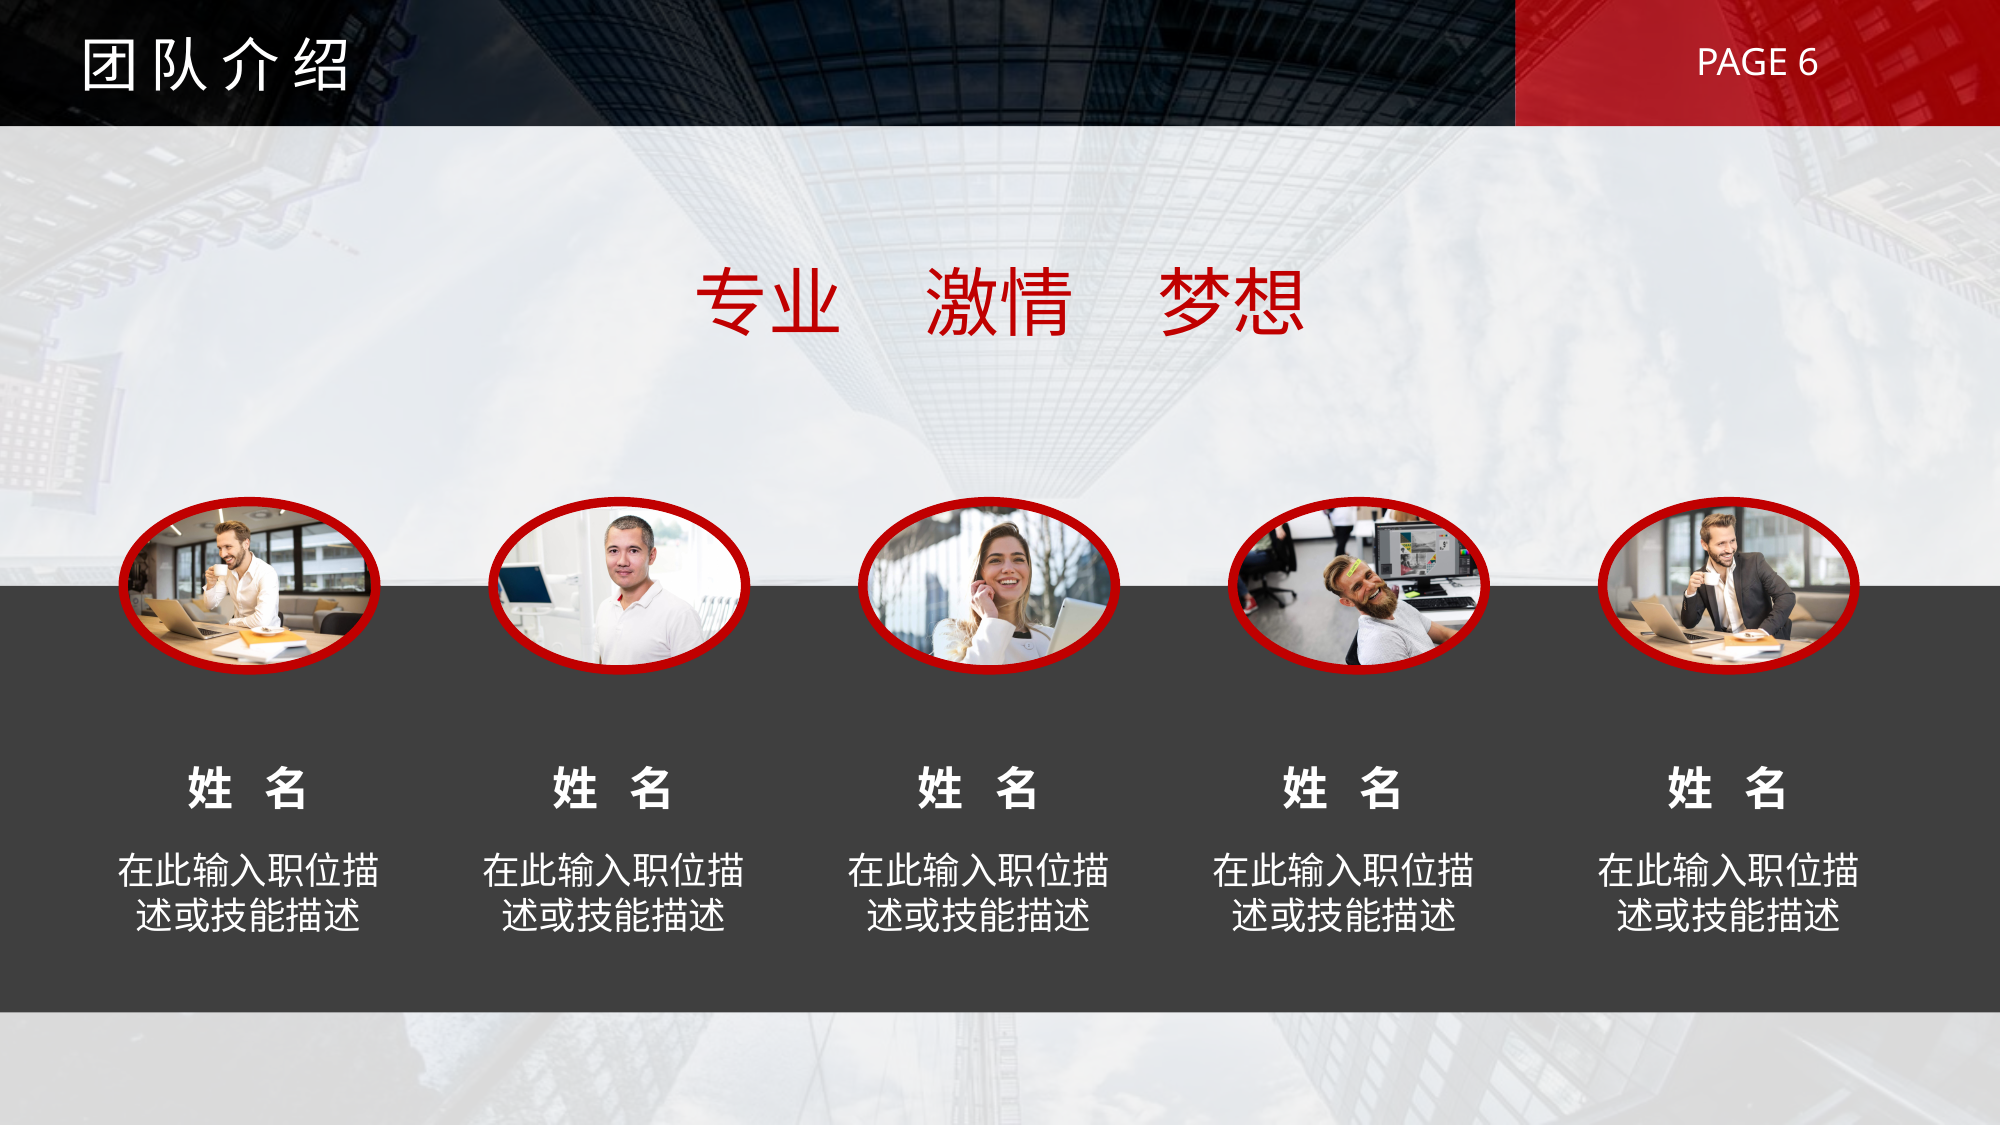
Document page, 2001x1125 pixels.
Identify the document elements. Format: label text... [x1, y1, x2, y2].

picture [0, 0, 1515, 126]
picture [492, 501, 746, 670]
text_box 在此输入职位描述或技能描述 [454, 839, 773, 945]
text_box 姓 名 [454, 752, 774, 822]
text_box 姓 名 [819, 752, 1139, 822]
text_box 梦想 [1111, 248, 1353, 354]
text_box [0, 585, 2000, 1013]
text_box 在此输入职位描述或技能描述 [1569, 839, 1889, 945]
picture [1232, 501, 1486, 670]
text_box 姓 名 [1569, 752, 1889, 822]
picture [123, 501, 376, 670]
picture [1602, 501, 1855, 670]
text_box 专业 [647, 248, 879, 354]
picture [862, 501, 1116, 670]
text_box 激情 [879, 248, 1111, 354]
text_box 在此输入职位描述或技能描述 [88, 839, 408, 945]
text_box 在此输入职位描述或技能描述 [1184, 839, 1504, 945]
text_box 姓 名 [1184, 752, 1504, 822]
text_box 姓 名 [90, 752, 409, 822]
title 团队介绍 [65, 20, 931, 106]
text_box 在此输入职位描述或技能描述 [819, 839, 1139, 945]
